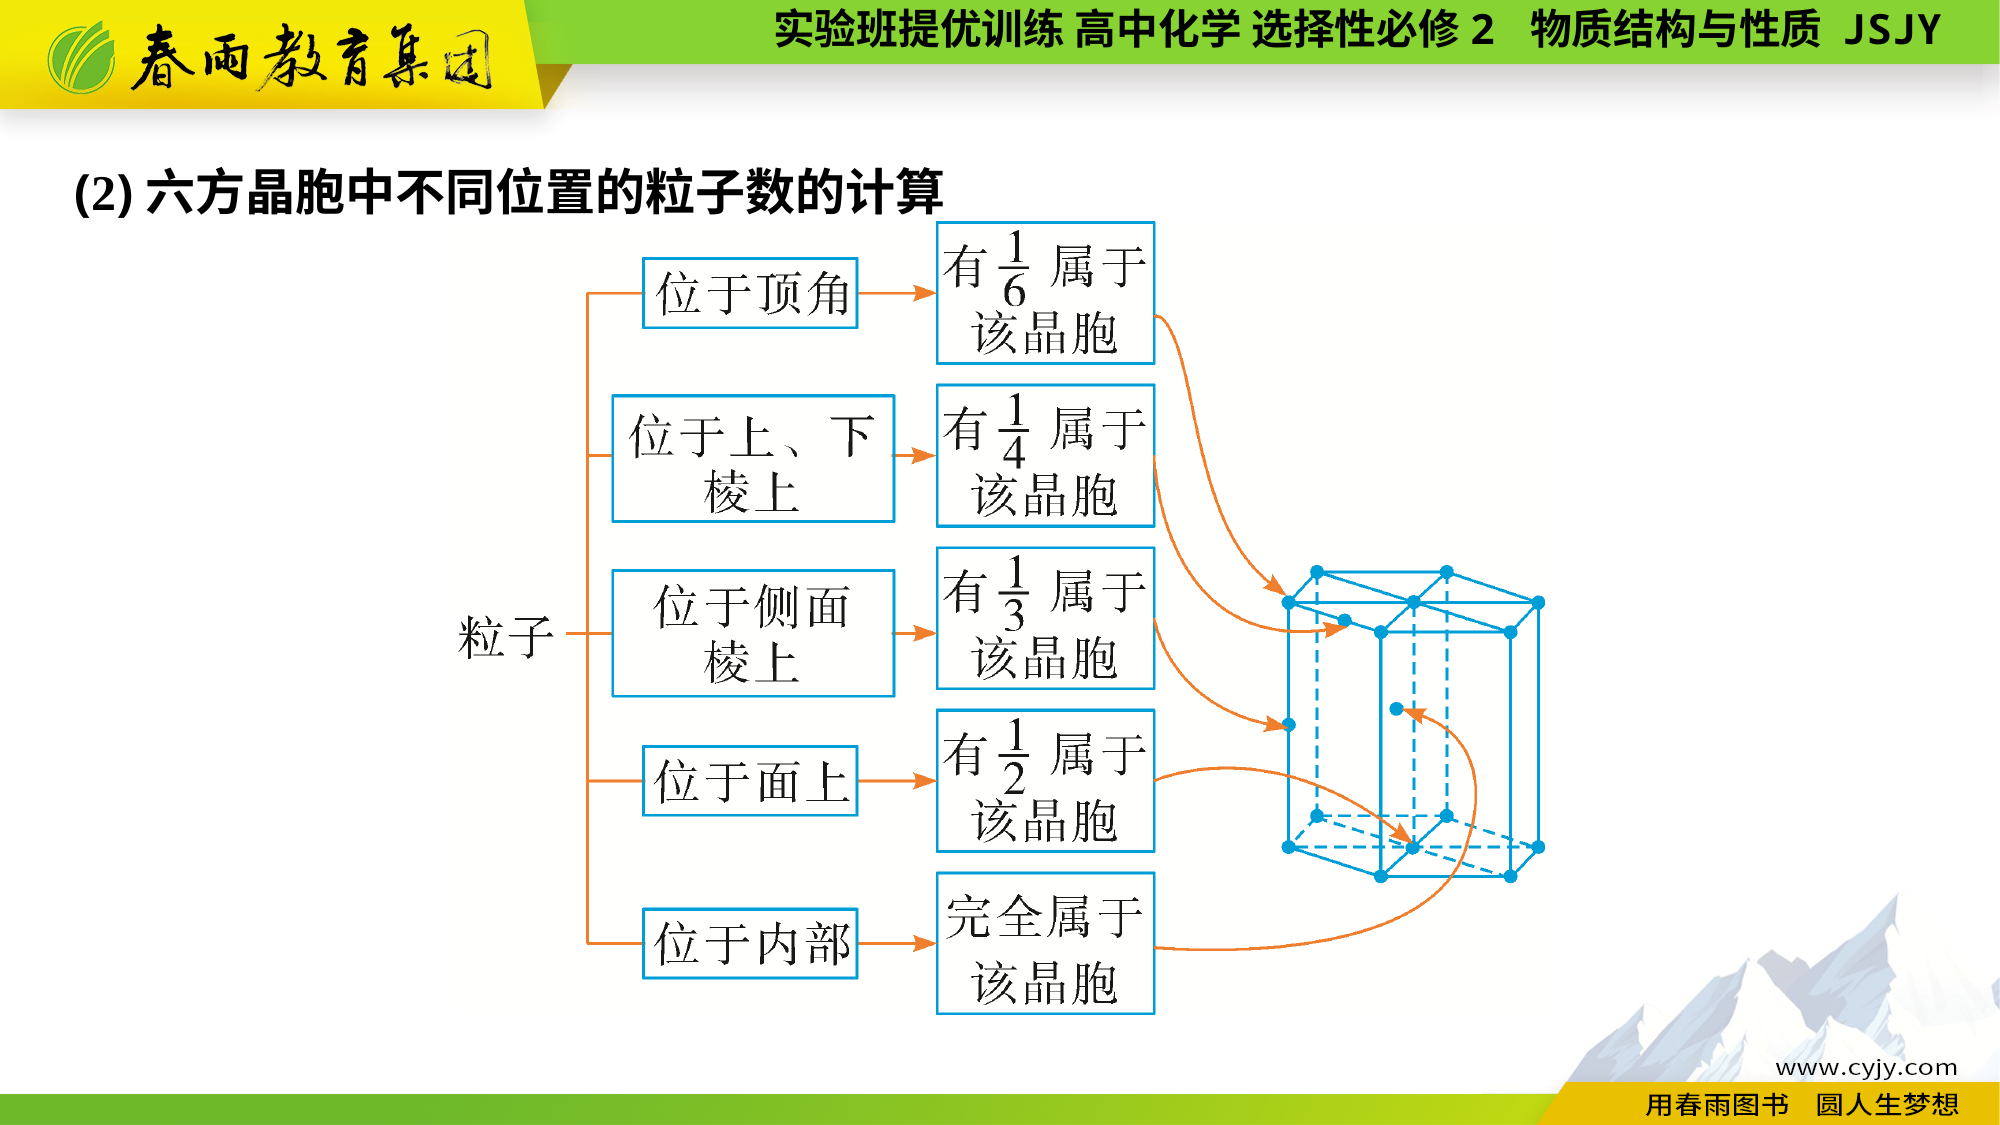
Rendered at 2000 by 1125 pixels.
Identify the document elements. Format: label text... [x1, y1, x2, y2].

picture [0, 0, 2000, 1125]
list (2)六方晶胞中不同位置的粒子数的计算 [59, 122, 1944, 217]
